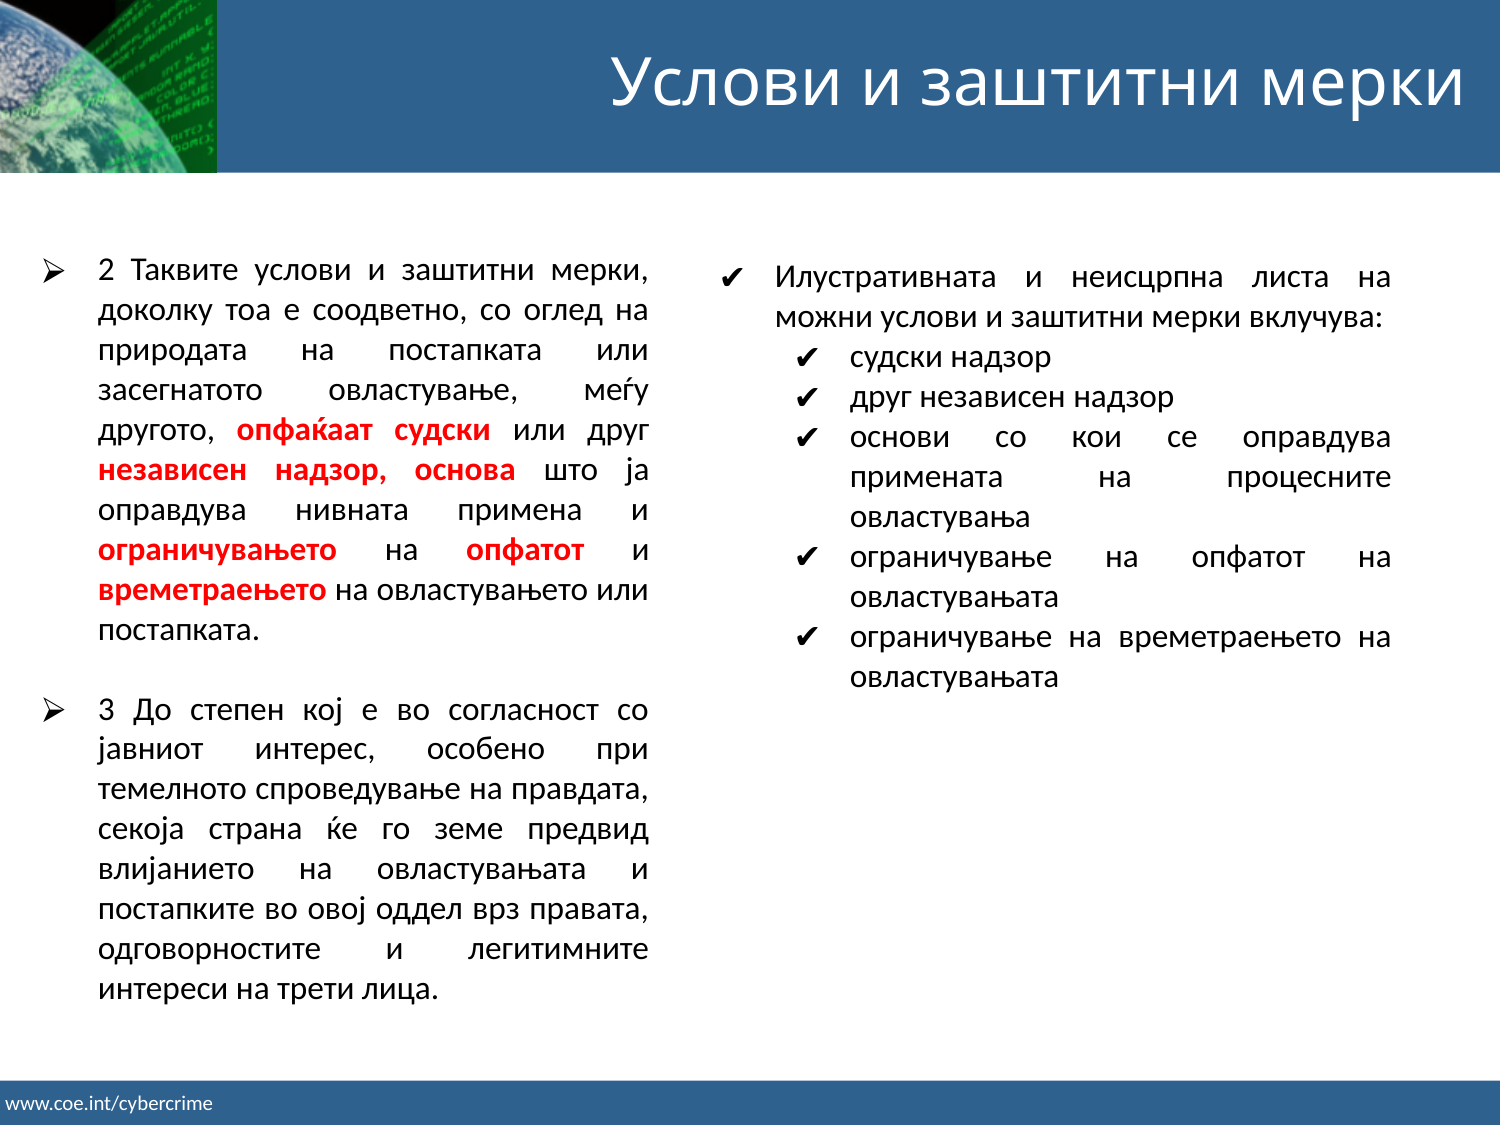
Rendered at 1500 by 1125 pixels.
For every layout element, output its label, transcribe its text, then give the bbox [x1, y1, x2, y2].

text_box Илустративната и неисцрпна листа на можни услови и заштитни мерки вклучува: судски надзор друг независен надзор основи со кои се оправдува примената на процесните овластувања ограничување на опфатот на овластувањата ограничување на времетраењето на овластувањата [703, 247, 1408, 702]
text_box 2 Таквите услови и заштитни мерки, доколку тоа е соодветно, со оглед на природата на постапката или засегнатото овластување, меѓу другото, опфаќаат судски или друг независен надзор, основа што ја оправдува нивната примена и ограничувањето на опфатот и времетраењето на овластувањето или постапката. 3 До степен кој е во согласност со јавниот интерес, особено при темелното спроведување на правдата, секоја страна ќе го земе предвид влијанието на овластувањата и постапките во овој оддел врз правата, одговорностите и легитимните интереси на трети лица. [26, 240, 665, 1014]
text_box Услови и заштитни мерки [230, 31, 1483, 127]
picture [0, 0, 217, 173]
